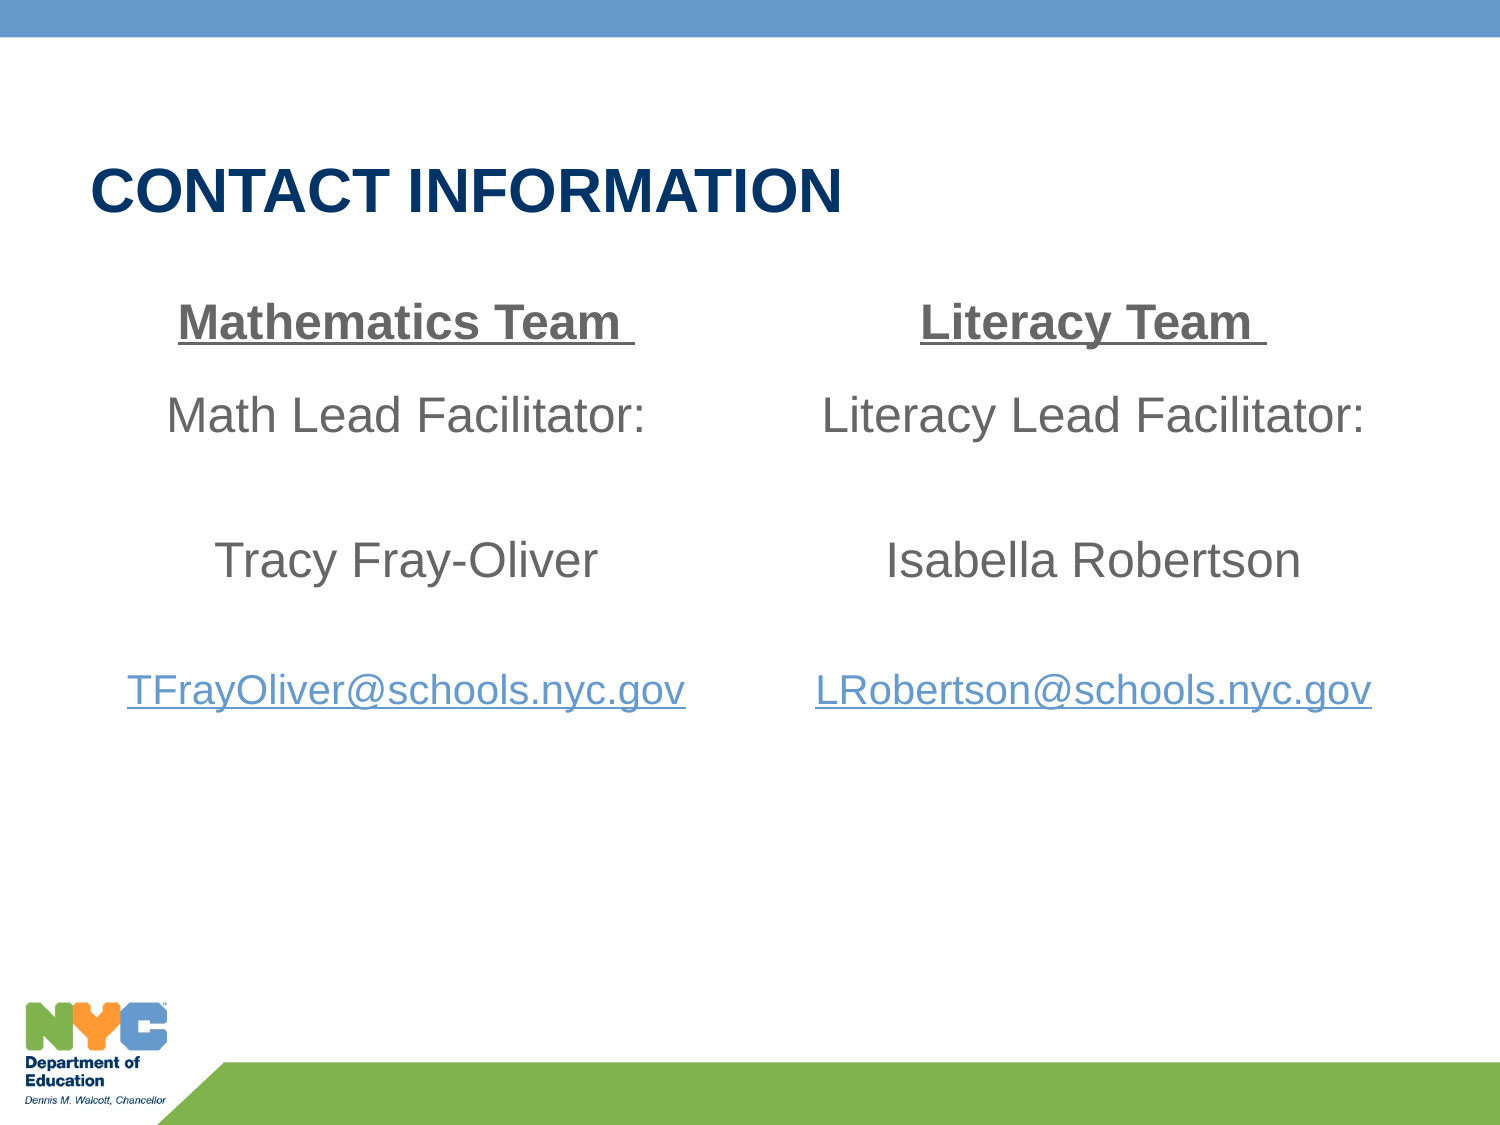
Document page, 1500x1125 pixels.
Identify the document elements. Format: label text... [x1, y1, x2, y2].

list Math Lead Facilitator: Tracy Fray-Oliver TFrayOliver@schools.nyc.gov [74, 374, 738, 1024]
list Literacy Team [761, 251, 1426, 357]
title CONTACT INFORMATION [74, 44, 1426, 233]
list Literacy Lead Facilitator: Isabella Robertson LRobertson@schools.nyc.gov [762, 374, 1426, 1018]
picture [24, 1002, 167, 1105]
list Mathematics Team [74, 251, 738, 357]
